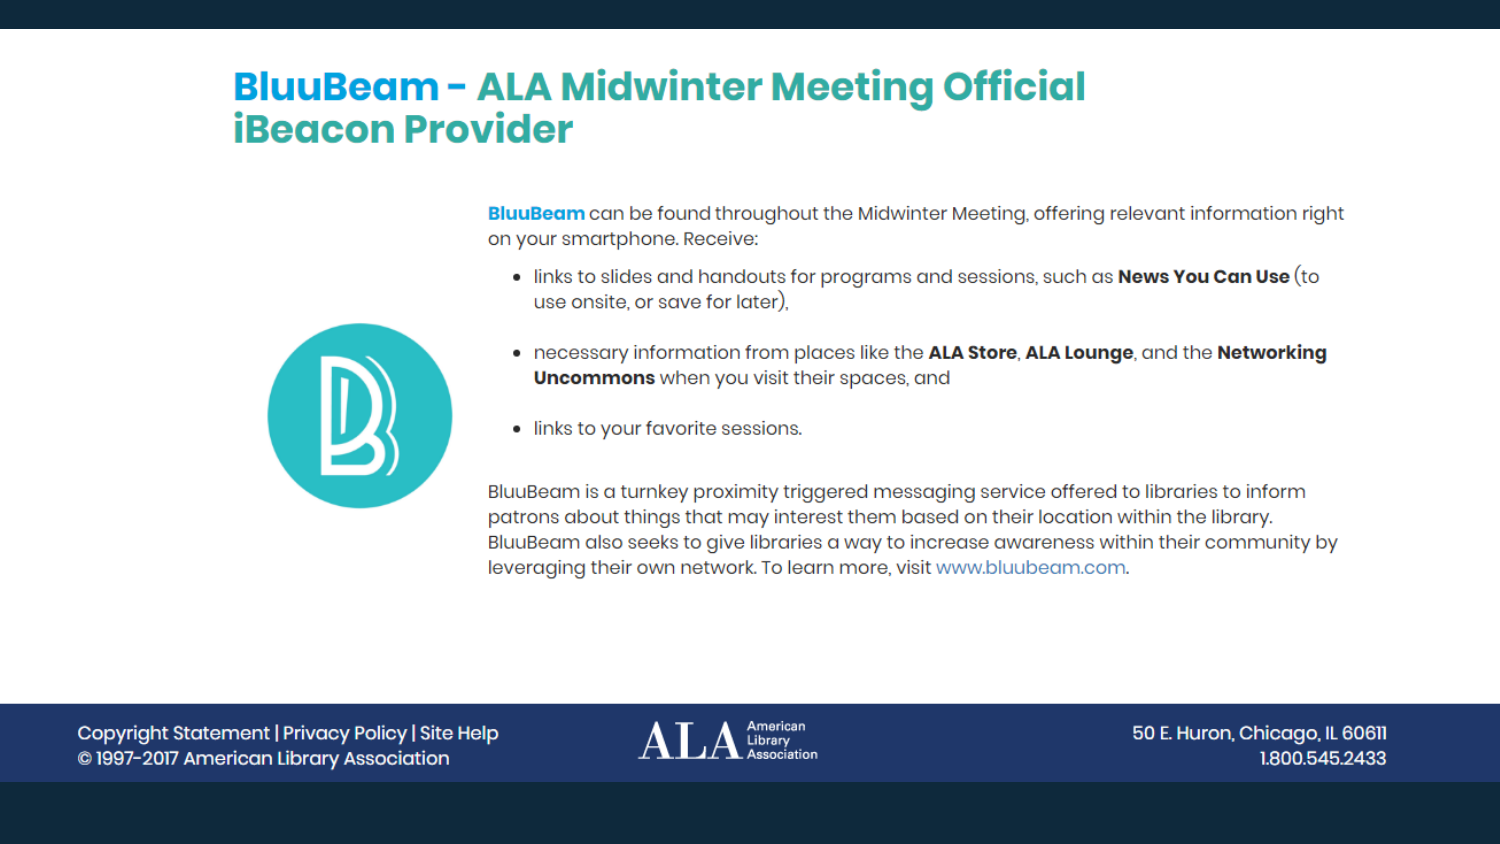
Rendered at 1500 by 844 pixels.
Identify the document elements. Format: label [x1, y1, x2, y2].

picture [0, 29, 1500, 783]
